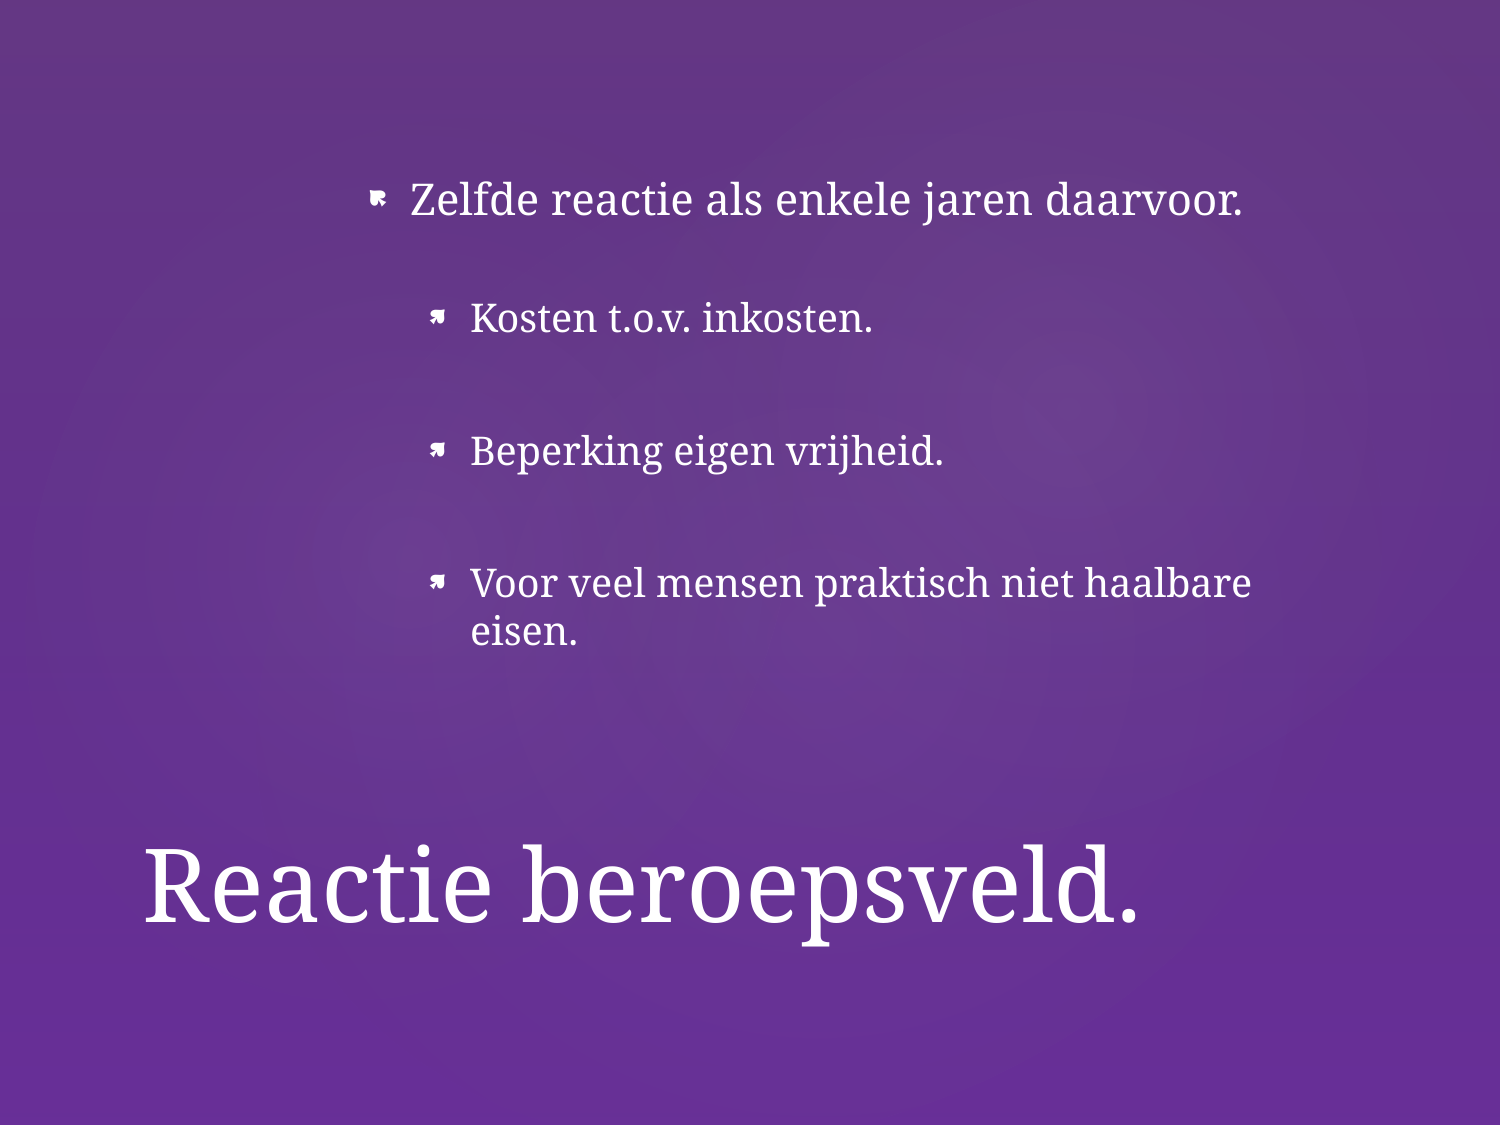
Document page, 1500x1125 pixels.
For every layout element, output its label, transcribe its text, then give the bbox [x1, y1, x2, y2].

list Zelfde reactie als enkele jaren daarvoor. Kosten t.o.v. inkosten. Beperking eigen vrijheid. Voor veel mensen praktisch niet haalbare eisen. [350, 112, 1350, 713]
title Reactie beroepsveld. [127, 800, 1365, 950]
